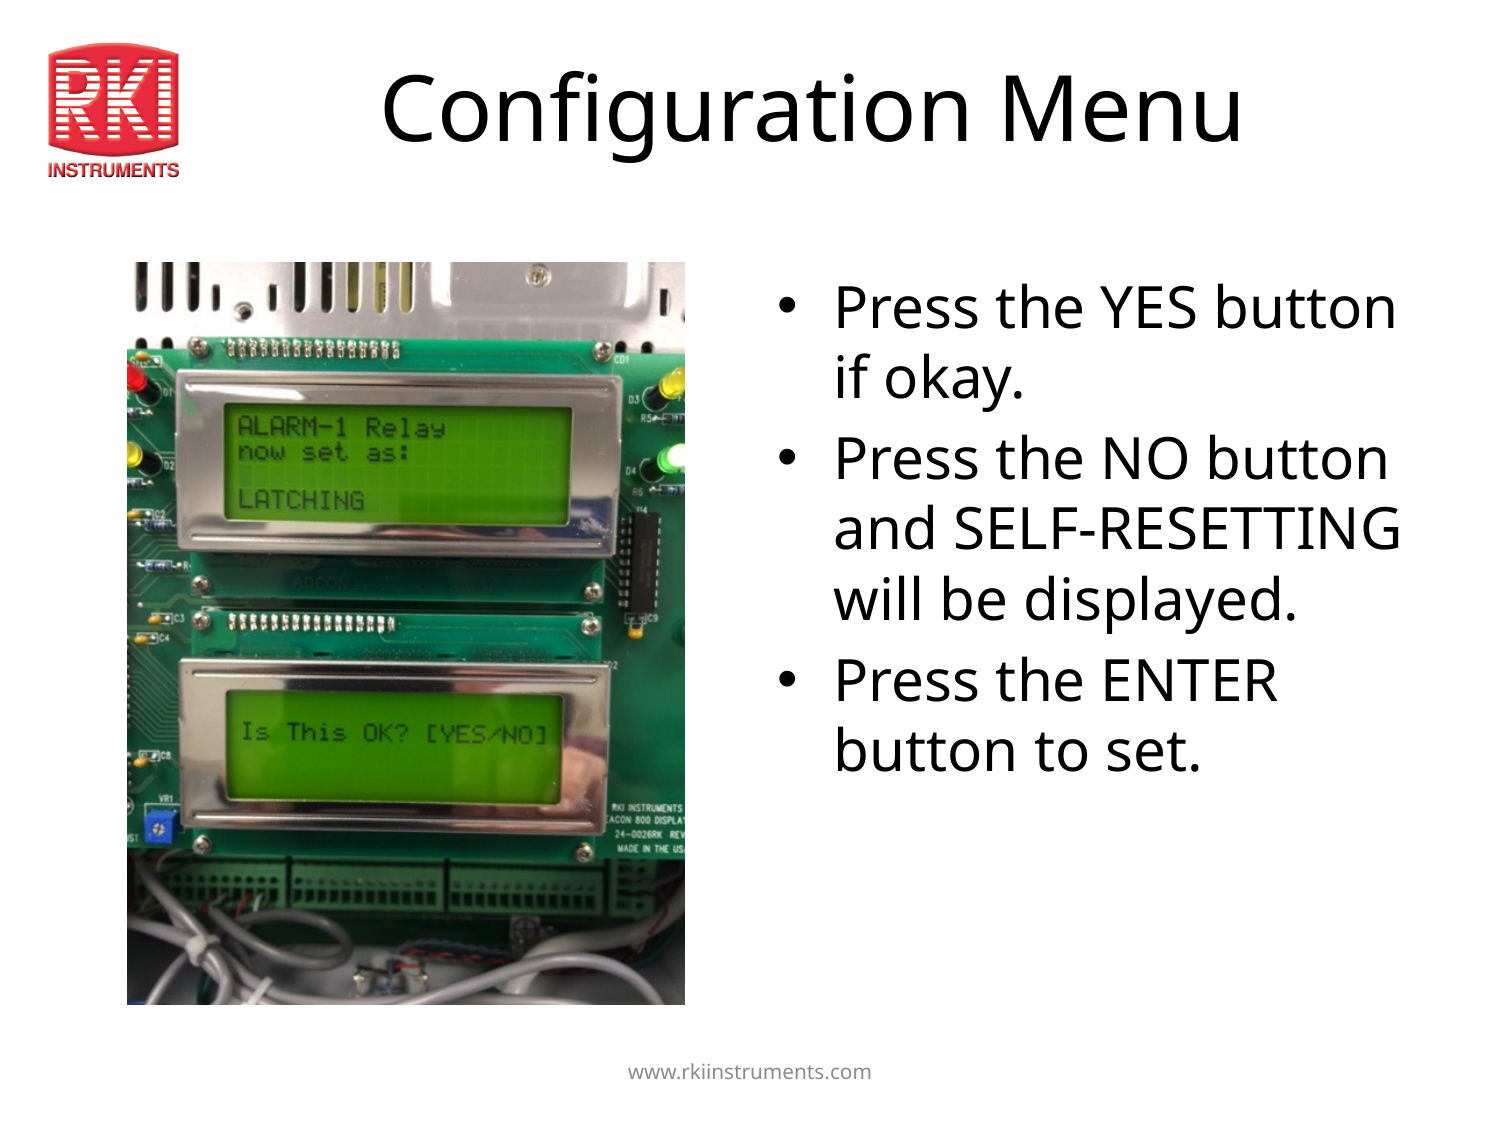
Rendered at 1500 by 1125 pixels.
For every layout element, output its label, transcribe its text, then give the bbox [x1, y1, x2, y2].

picture [37, 37, 188, 184]
list Press the YES button if okay. Press the NO button and SELF-RESETTING will be displayed. Press the ENTER button to set. [762, 262, 1425, 1005]
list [74, 262, 738, 1006]
footer www.rkiinstruments.com [512, 1042, 988, 1103]
title Configuration Menu [175, 49, 1451, 161]
